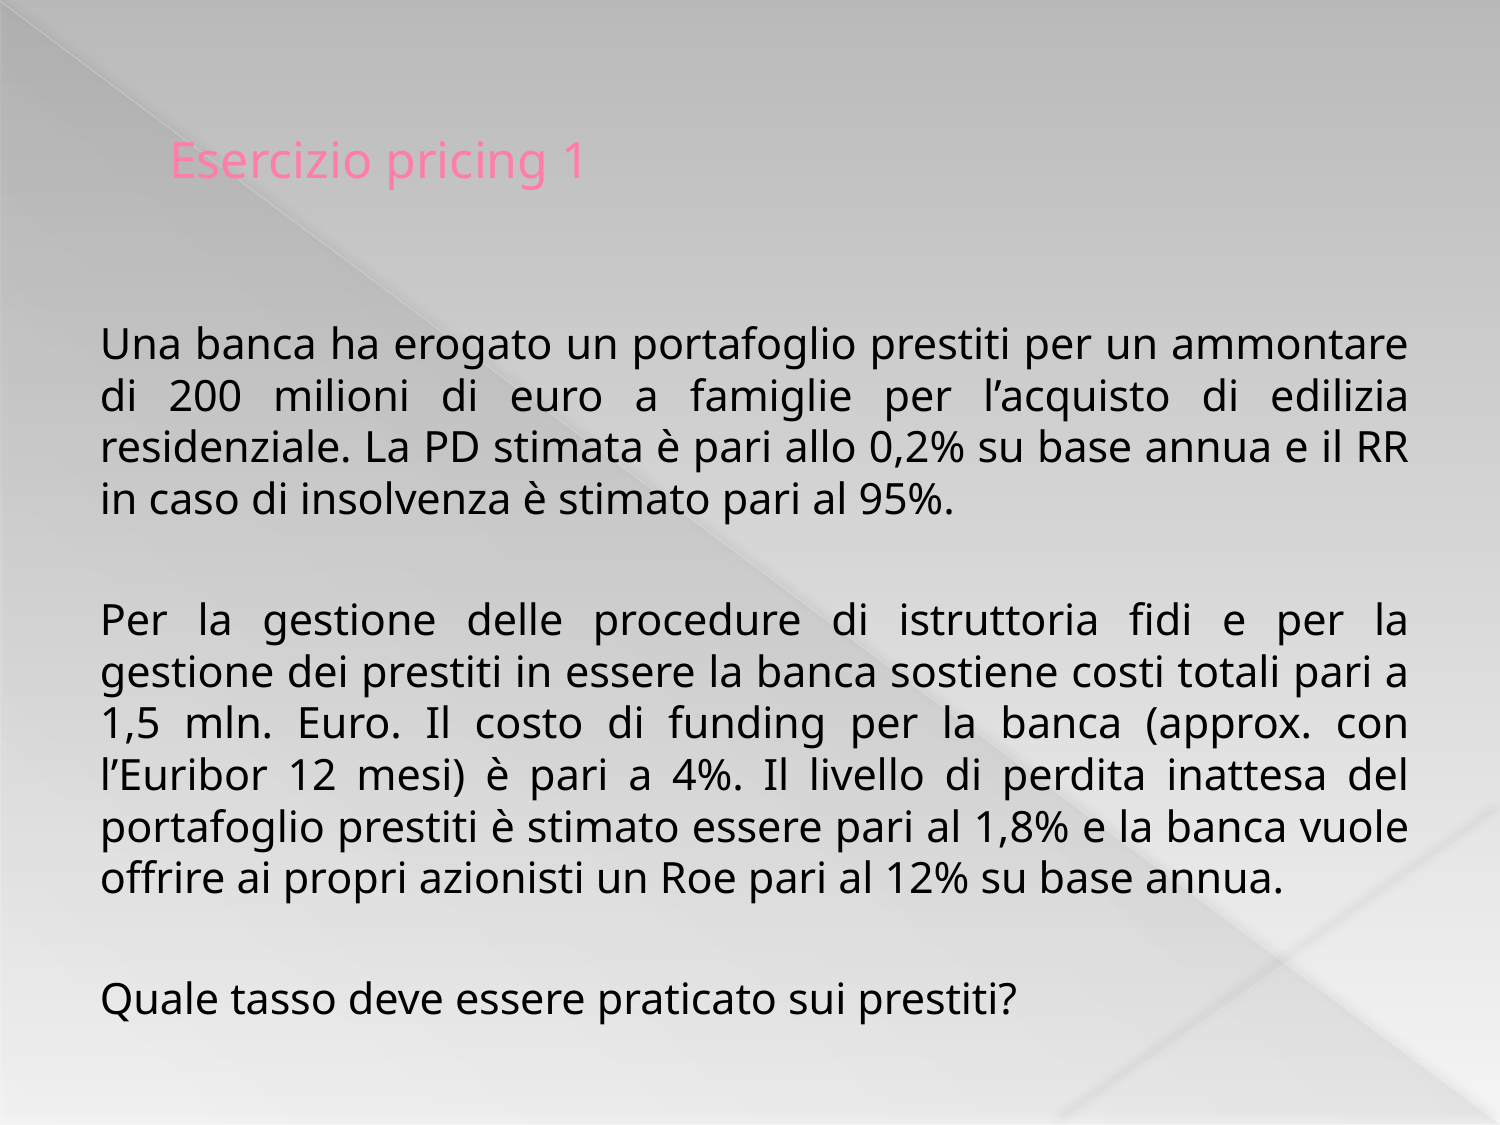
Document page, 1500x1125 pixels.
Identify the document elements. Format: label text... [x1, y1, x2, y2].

title Esercizio pricing 1 [75, 43, 1425, 274]
list Una banca ha erogato un portafoglio prestiti per un ammontare di 200 milioni di euro a famiglie per l’acquisto di edilizia residenziale. La PD stimata è pari allo 0,2% su base annua e il RR in caso di insolvenza è stimato pari al 95%. Per la gestione delle procedure di istruttoria fidi e per la gestione dei prestiti in essere la banca sostiene costi totali pari a 1,5 mln. Euro. Il costo di funding per la banca (approx. con l’Euribor 12 mesi) è pari a 4%. Il livello di perdita inattesa del portafoglio prestiti è stimato essere pari al 1,8% e la banca vuole offrire ai propri azionisti un Roe pari al 12% su base annua. Quale tasso deve essere praticato sui prestiti? [75, 308, 1425, 1059]
